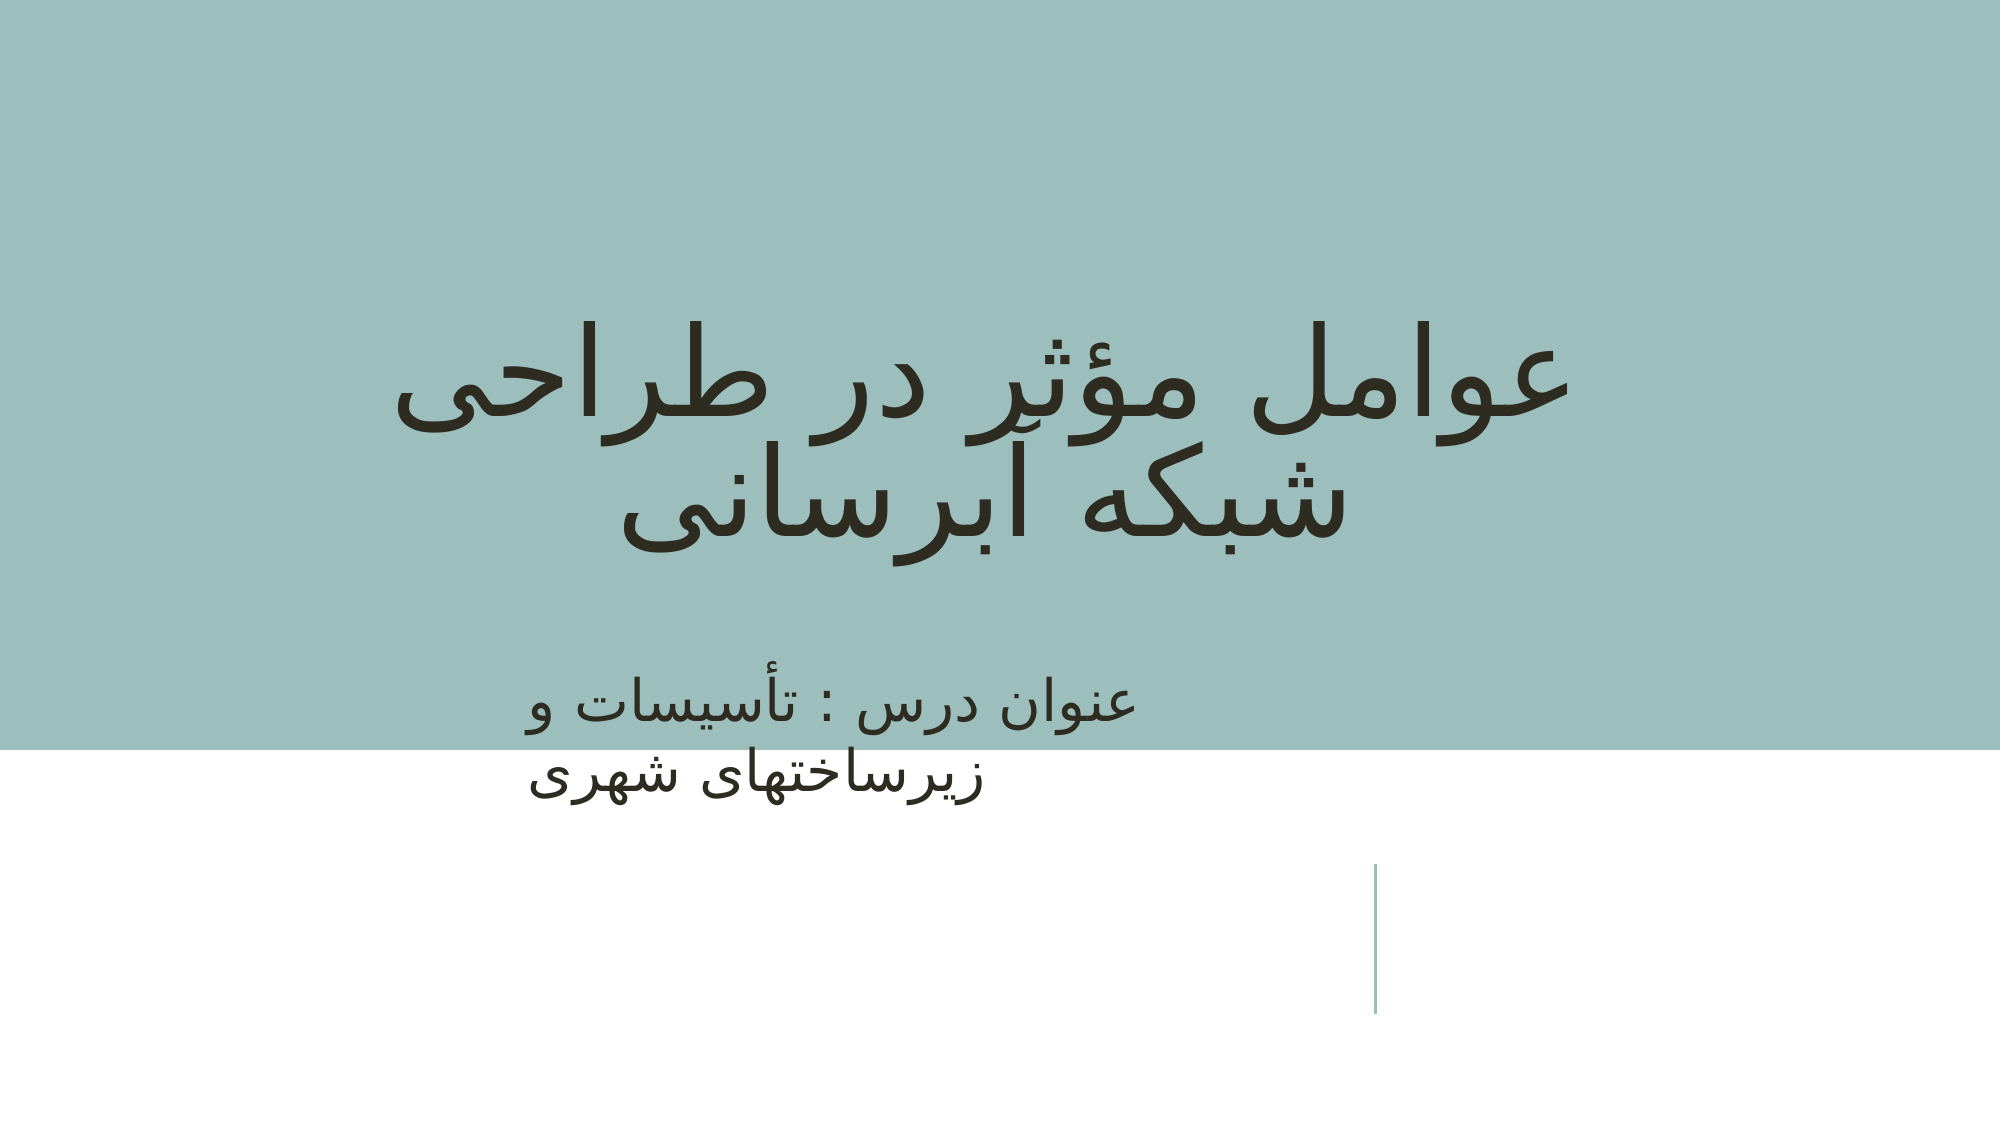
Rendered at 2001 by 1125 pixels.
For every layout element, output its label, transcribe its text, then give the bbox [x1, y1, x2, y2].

title عوامل مؤثر در طراحی شبکه آبرسانی [292, 320, 1681, 561]
text_box عنوان درس : تأسیسات و زیرساختهای شهری [512, 655, 1460, 811]
